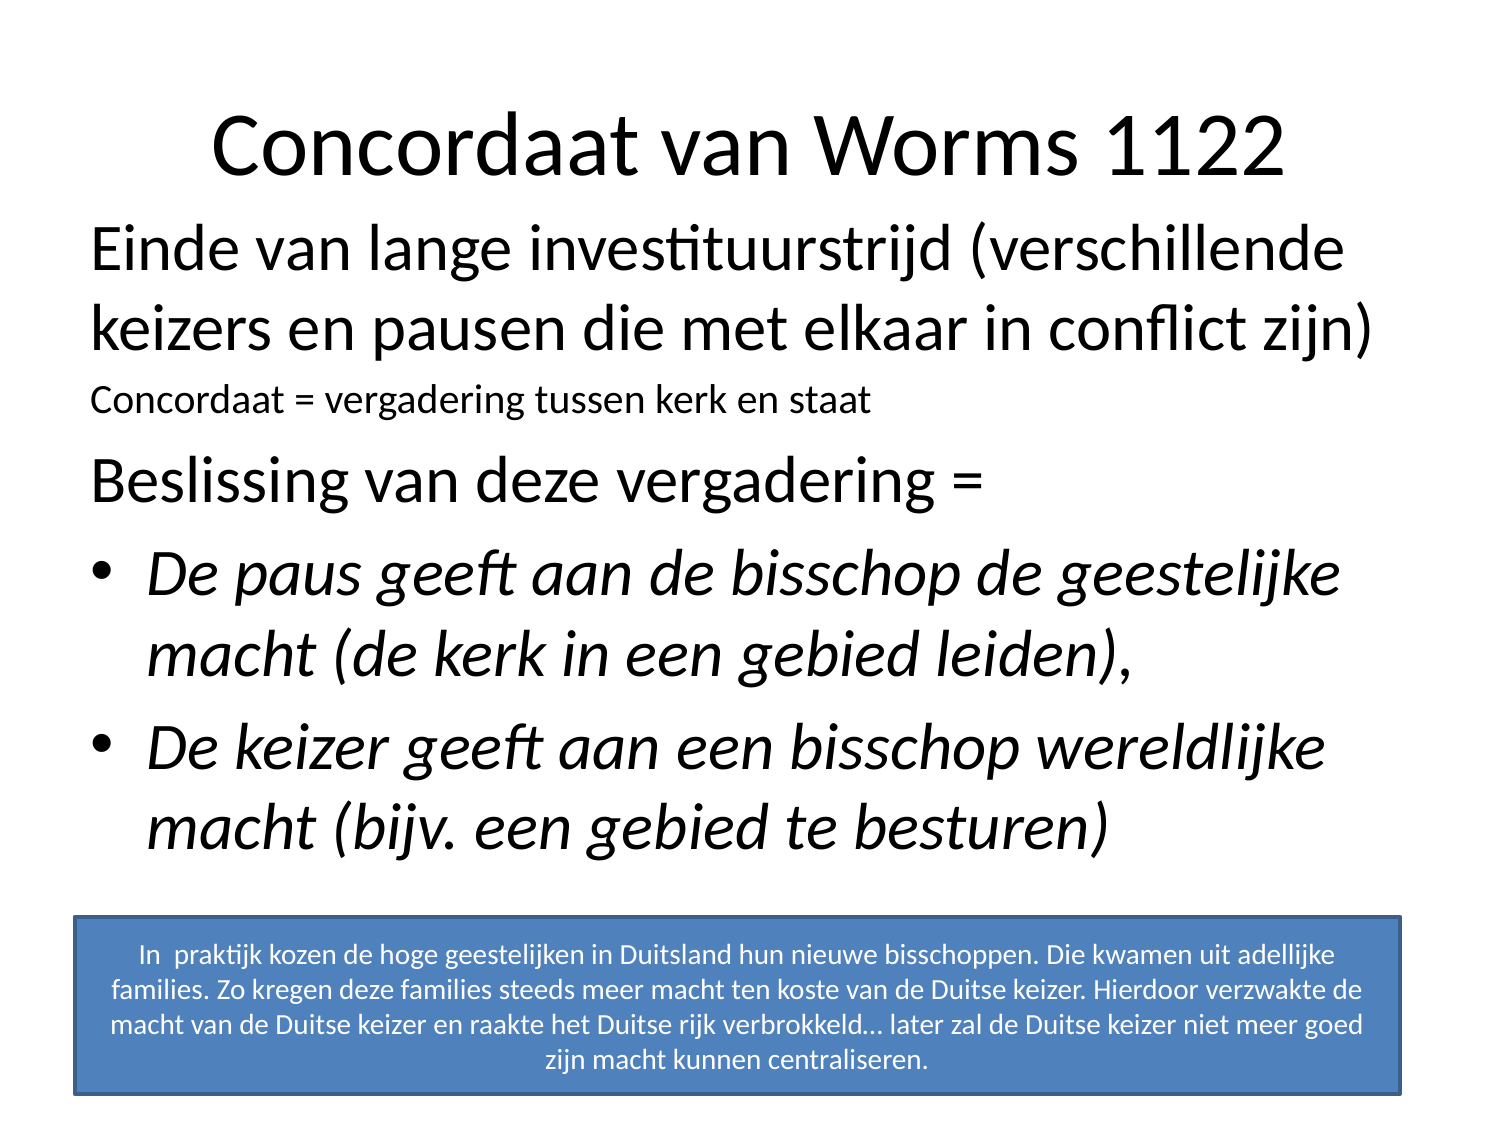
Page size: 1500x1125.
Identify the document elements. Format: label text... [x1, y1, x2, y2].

text_box In praktijk kozen de hoge geestelijken in Duitsland hun nieuwe bisschoppen. Die kwamen uit adellijke families. Zo kregen deze families steeds meer macht ten koste van de Duitse keizer. Hierdoor verzwakte de macht van de Duitse keizer en raakte het Duitse rijk verbrokkeld… later zal de Duitse keizer niet meer goed zijn macht kunnen centraliseren. [73, 915, 1402, 1096]
title Concordaat van Worms 1122 [75, 45, 1425, 196]
list Einde van lange investituurstrijd (verschillende keizers en pausen die met elkaar in conflict zijn) Concordaat = vergadering tussen kerk en staat Beslissing van deze vergadering = De paus geeft aan de bisschop de geestelijke macht (de kerk in een gebied leiden), De keizer geeft aan een bisschop wereldlijke macht (bijv. een gebied te besturen) [75, 196, 1425, 1005]
